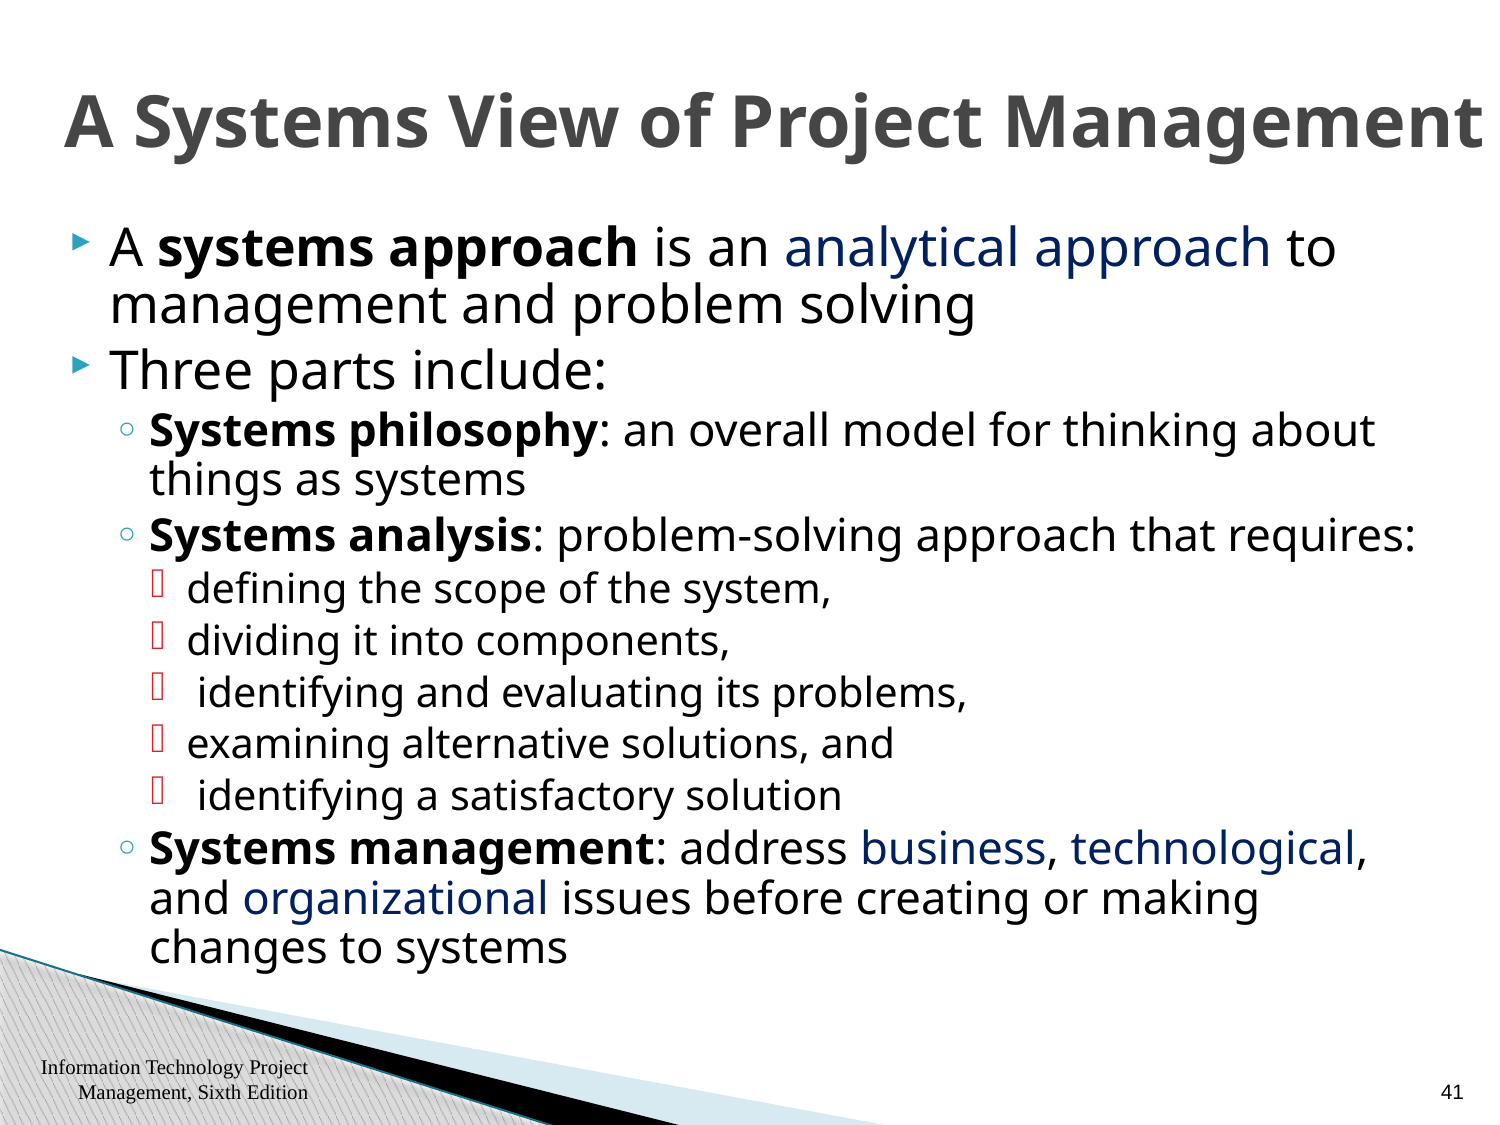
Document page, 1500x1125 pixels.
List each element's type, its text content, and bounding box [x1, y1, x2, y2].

title A Systems View of Project Management [50, 24, 1500, 213]
list A systems approach is an analytical approach to management and problem solving Three parts include: Systems philosophy: an overall model for thinking about things as systems Systems analysis: problem-solving approach that requires: defining the scope of the system, dividing it into components, identifying and evaluating its problems, examining alternative solutions, and identifying a satisfactory solution Systems management: address business, technological, and organizational issues before creating or making changes to systems [37, 212, 1450, 1025]
slide_number 41 [1418, 1051, 1479, 1112]
footer Information Technology Project Management, Sixth Edition [0, 1051, 324, 1112]
